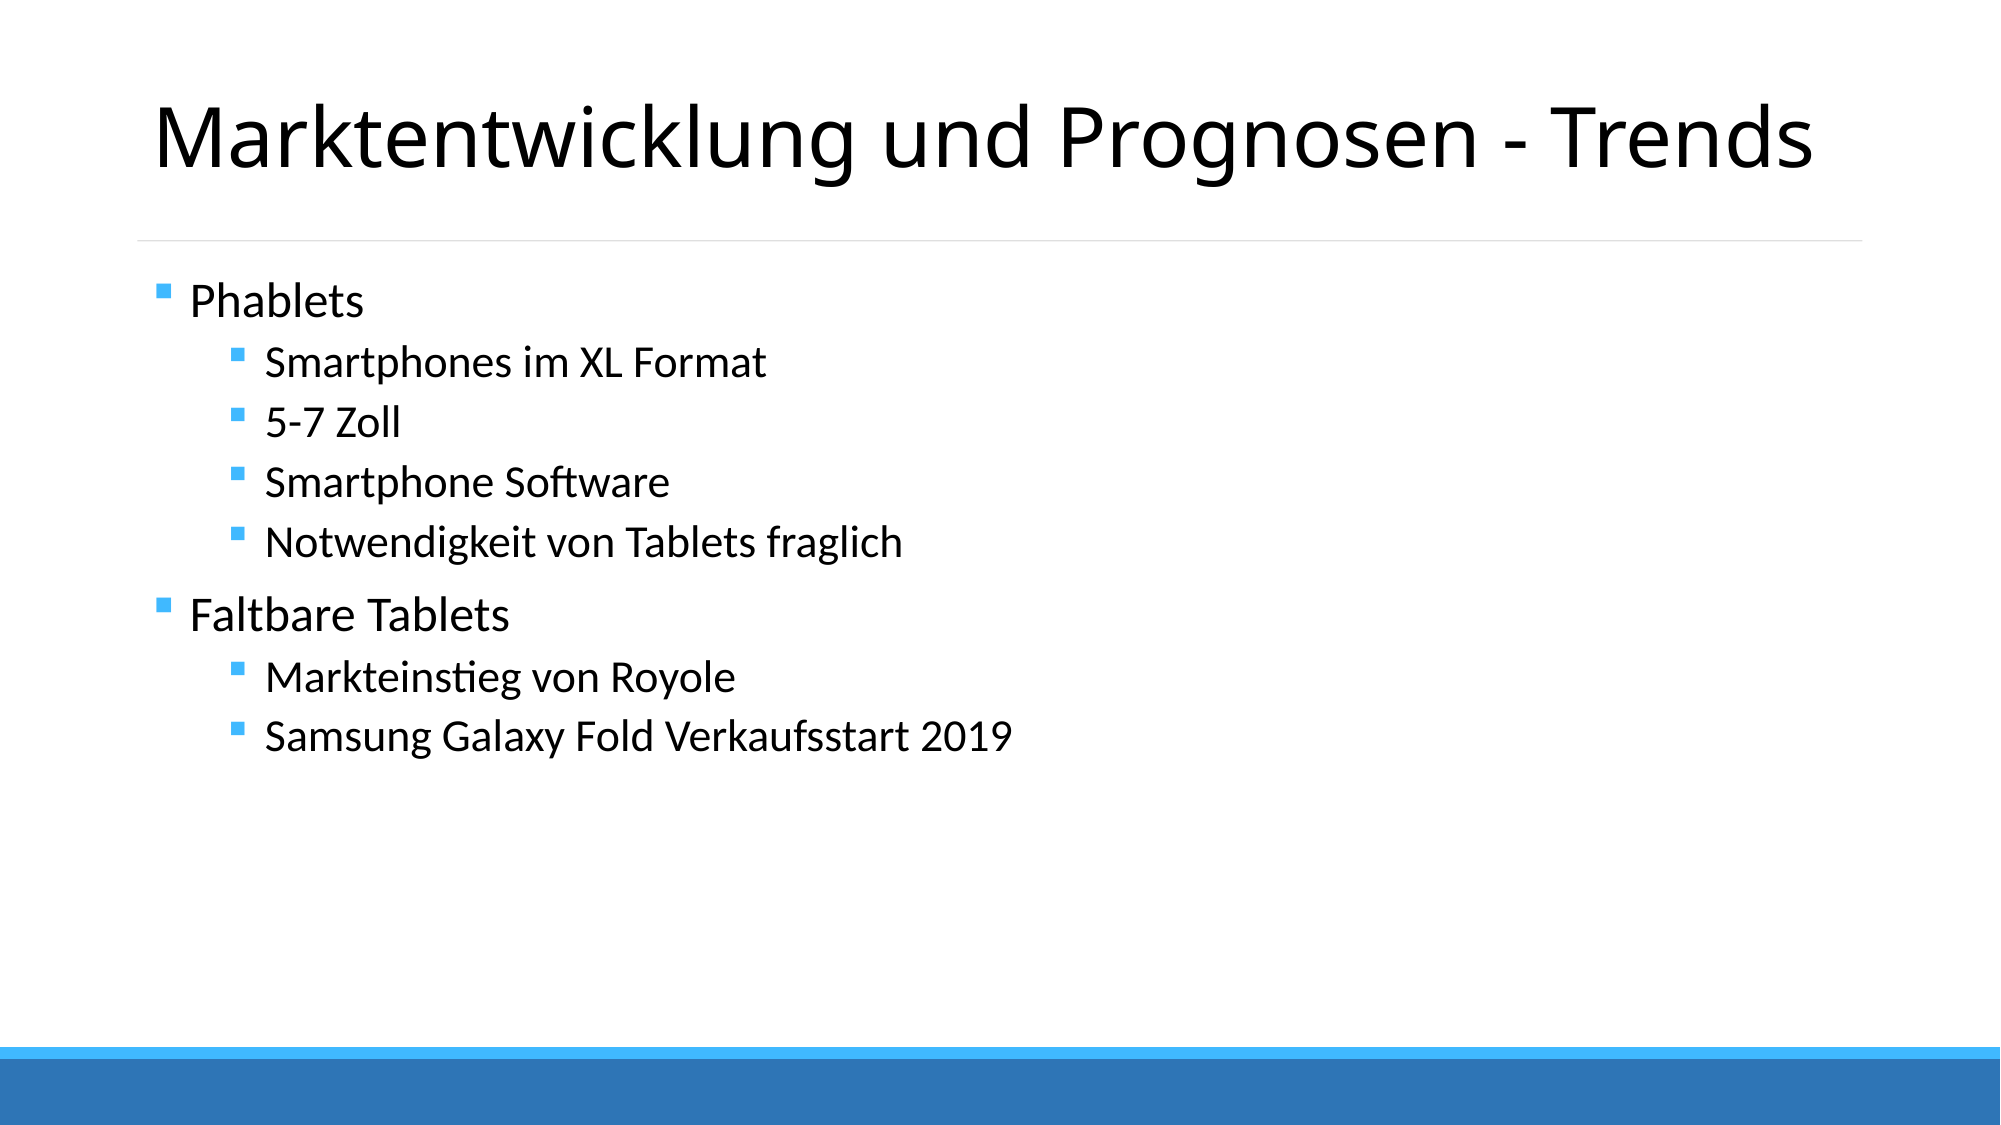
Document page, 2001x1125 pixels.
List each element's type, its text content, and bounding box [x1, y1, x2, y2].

list Phablets Smartphones im XL Format 5-7 Zoll Smartphone Software Notwendigkeit von Tablets fraglich Faltbare Tablets Markteinstieg von Royole Samsung Galaxy Fold Verkaufsstart 2019 [137, 266, 1863, 1043]
title Marktentwicklung und Prognosen - Trends [137, 48, 1863, 234]
